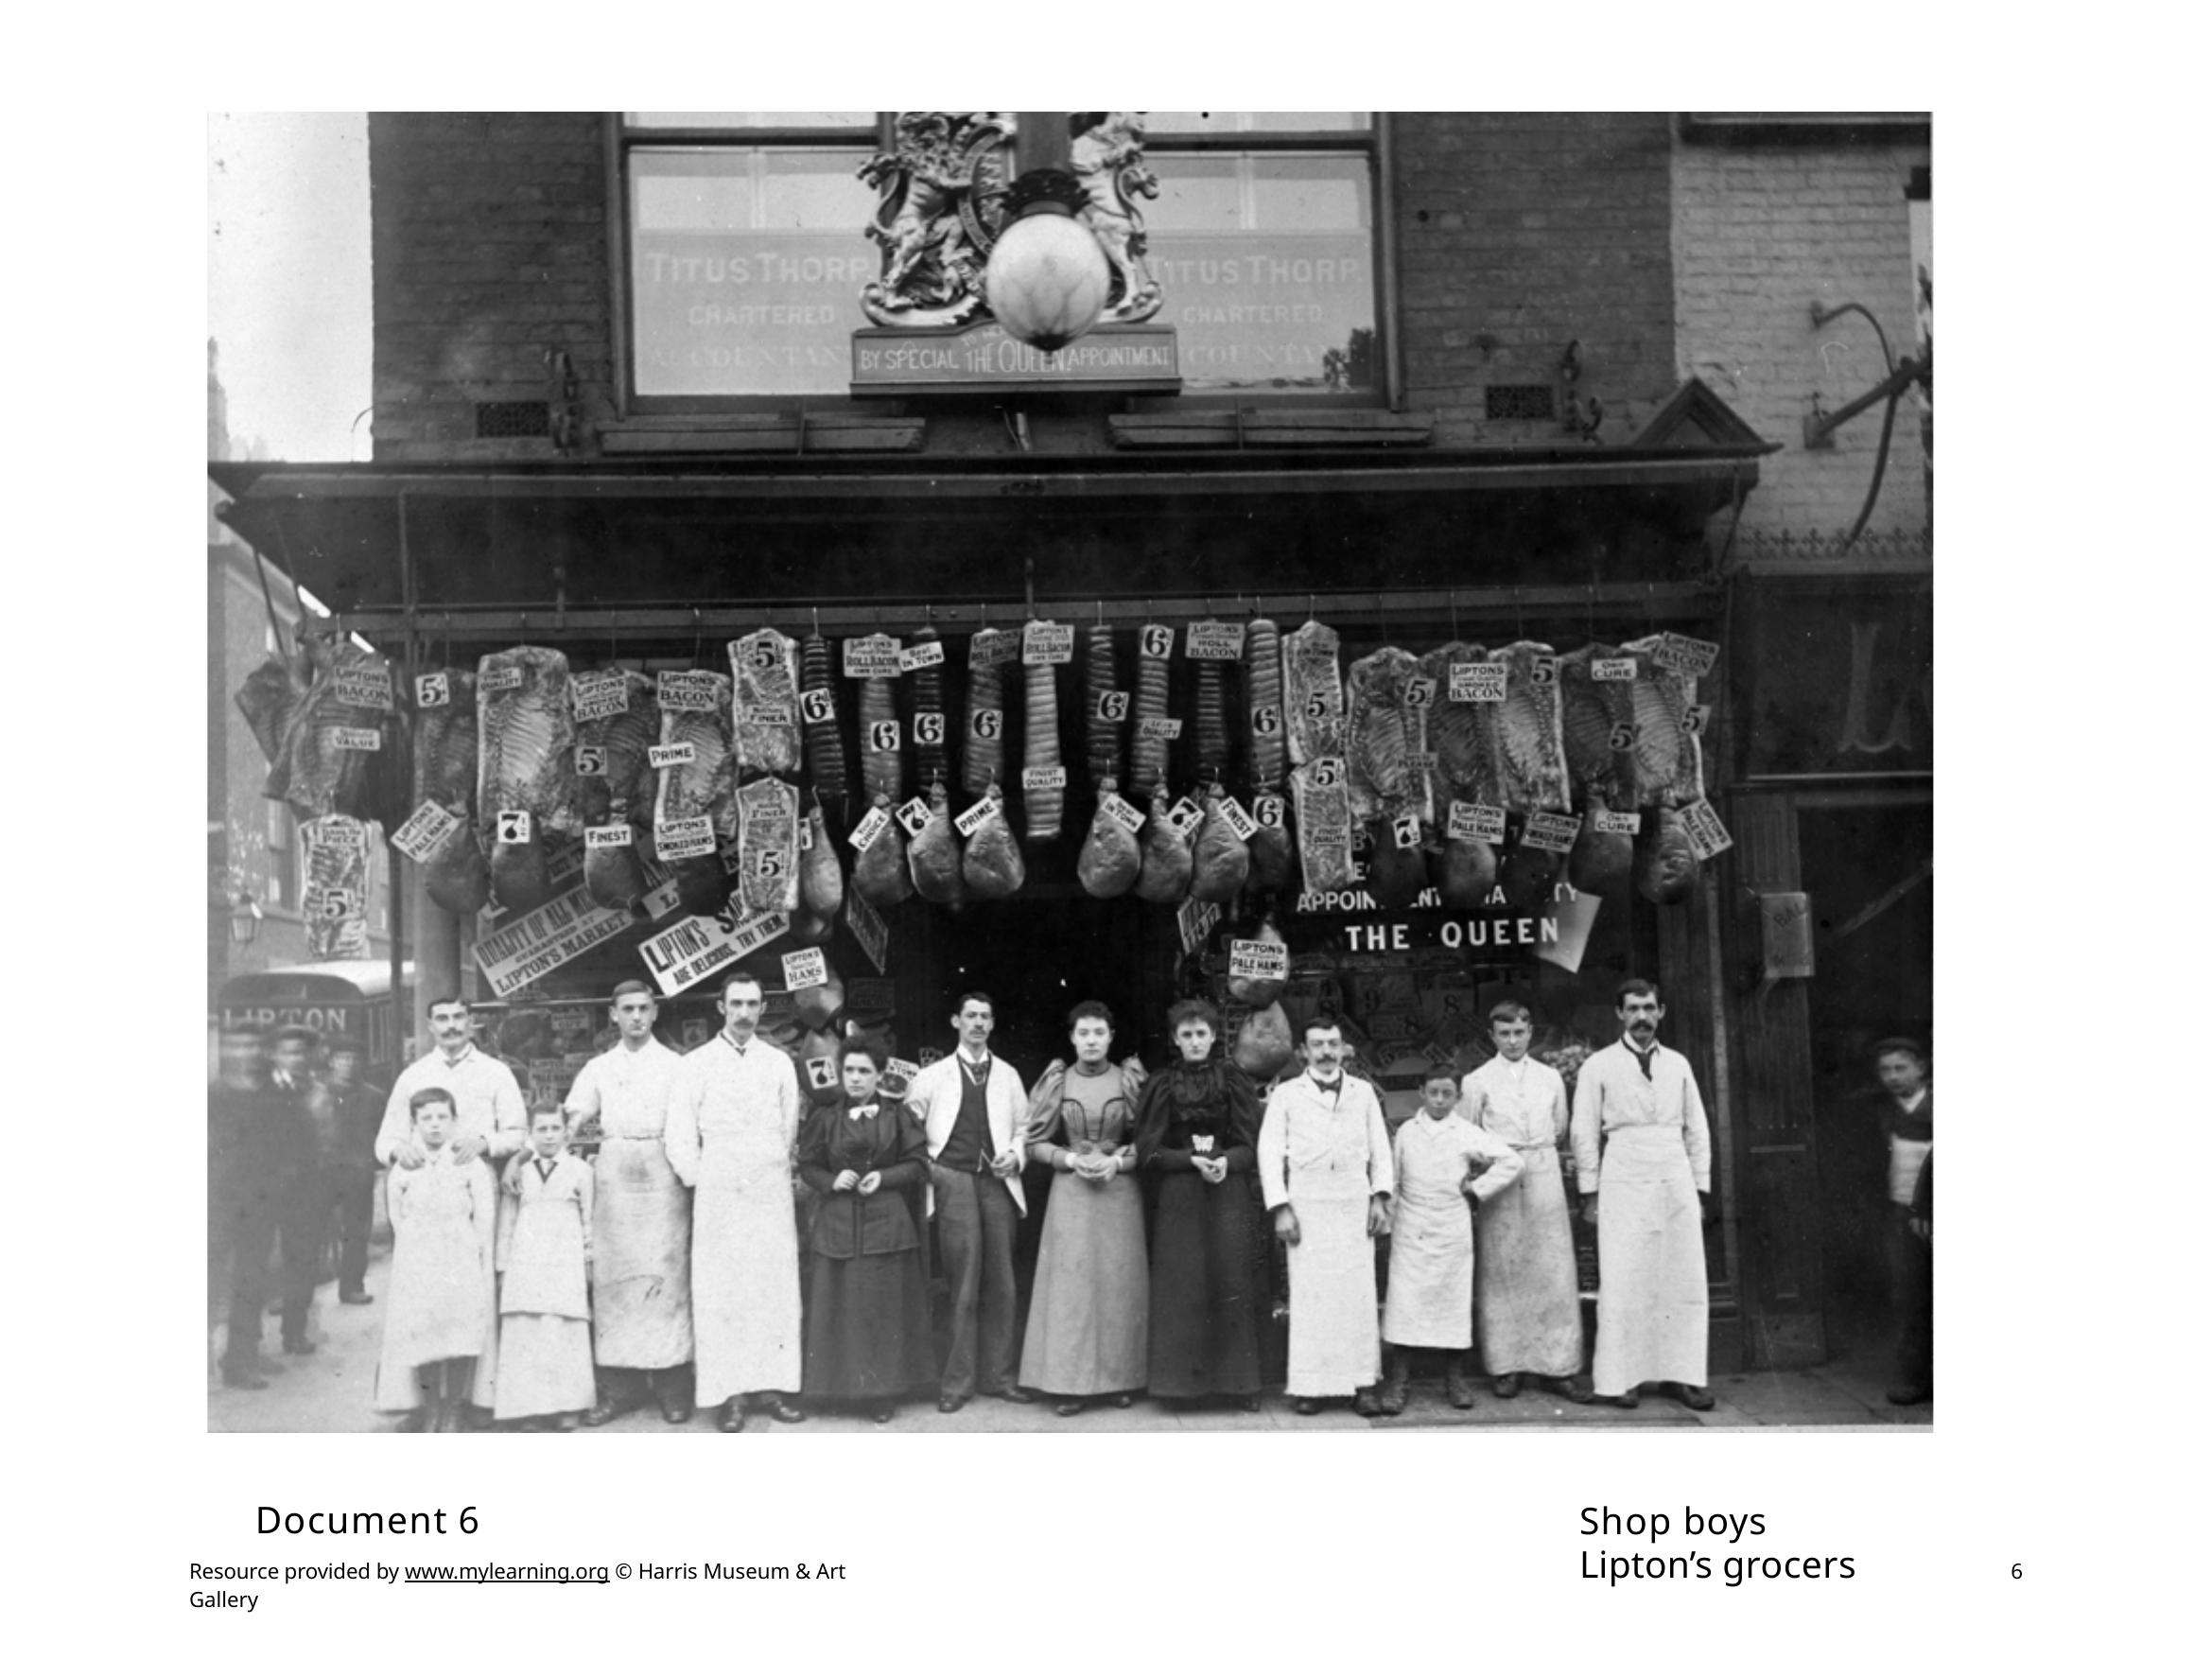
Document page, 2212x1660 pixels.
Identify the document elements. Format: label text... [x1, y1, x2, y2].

text_box [207, 112, 1934, 1433]
text_box Document 6 Resource provided by www.mylearning.org © Harris Museum & Art Gallery [186, 1496, 887, 1612]
text_box 6 [2008, 1558, 2026, 1583]
text_box Shop boys Lipton’s grocers [1576, 1497, 1878, 1586]
